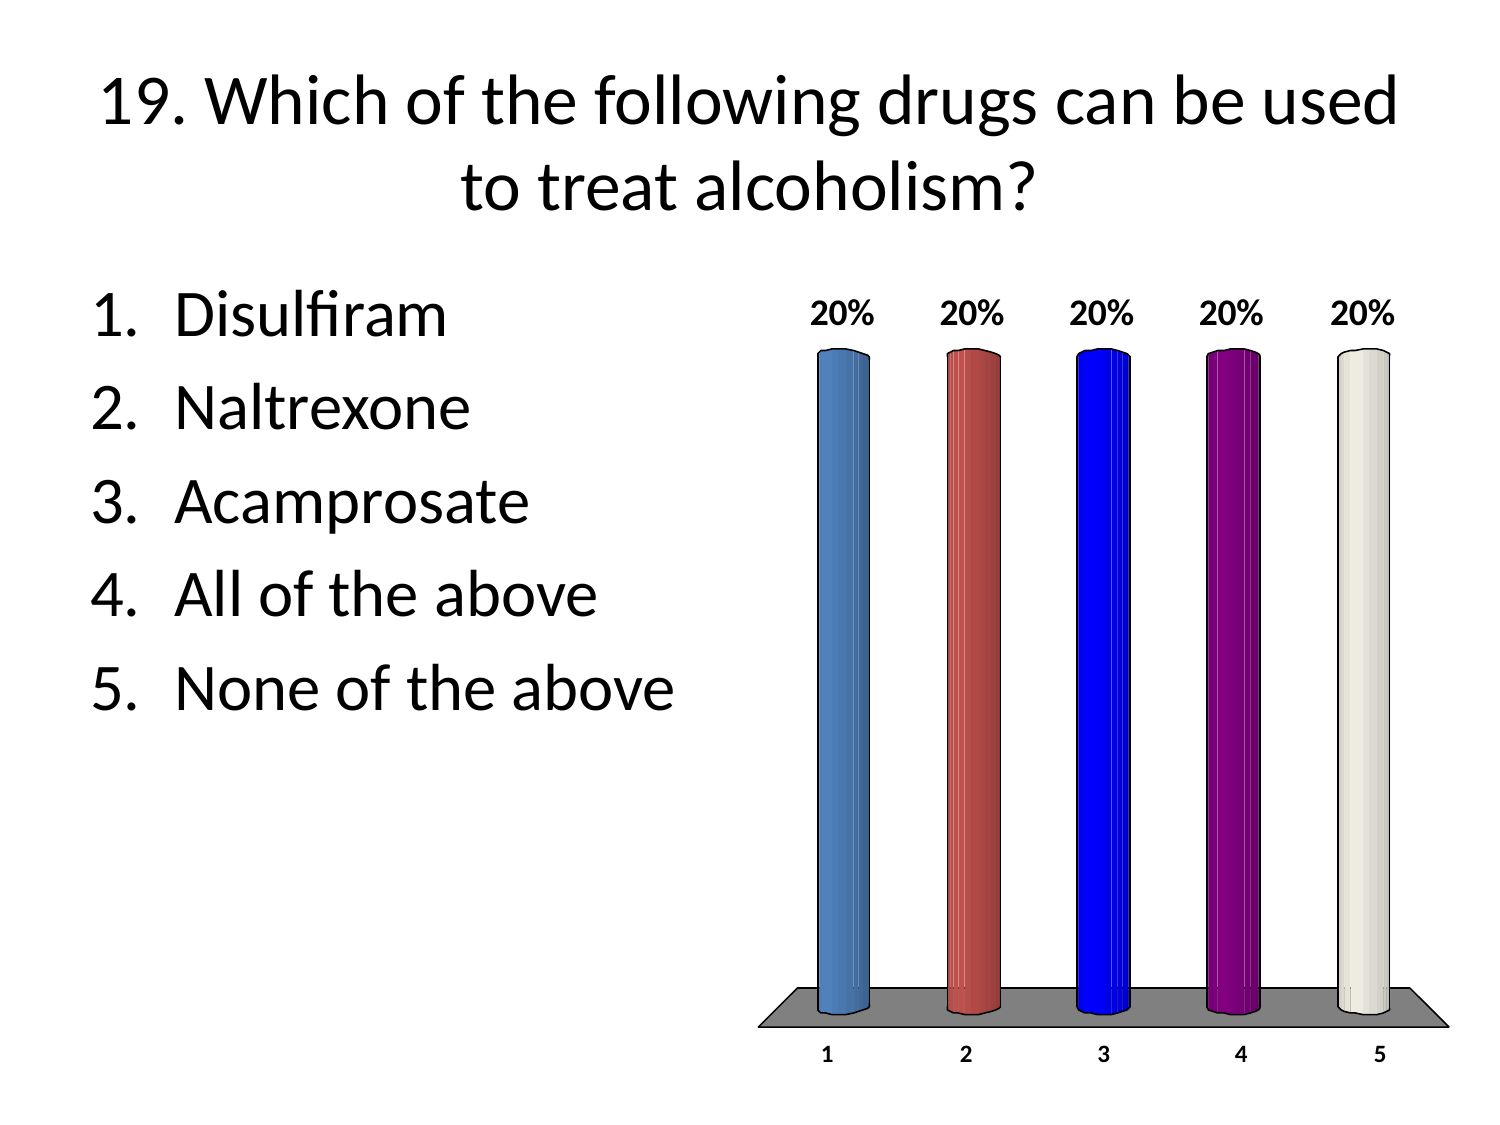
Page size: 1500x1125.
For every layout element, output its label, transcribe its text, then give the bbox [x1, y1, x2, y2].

list Disulfiram Naltrexone Acamprosate All of the above None of the above [75, 262, 750, 1005]
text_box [739, 270, 1490, 1115]
title 19. Which of the following drugs can be used to treat alcoholism? [75, 45, 1425, 233]
